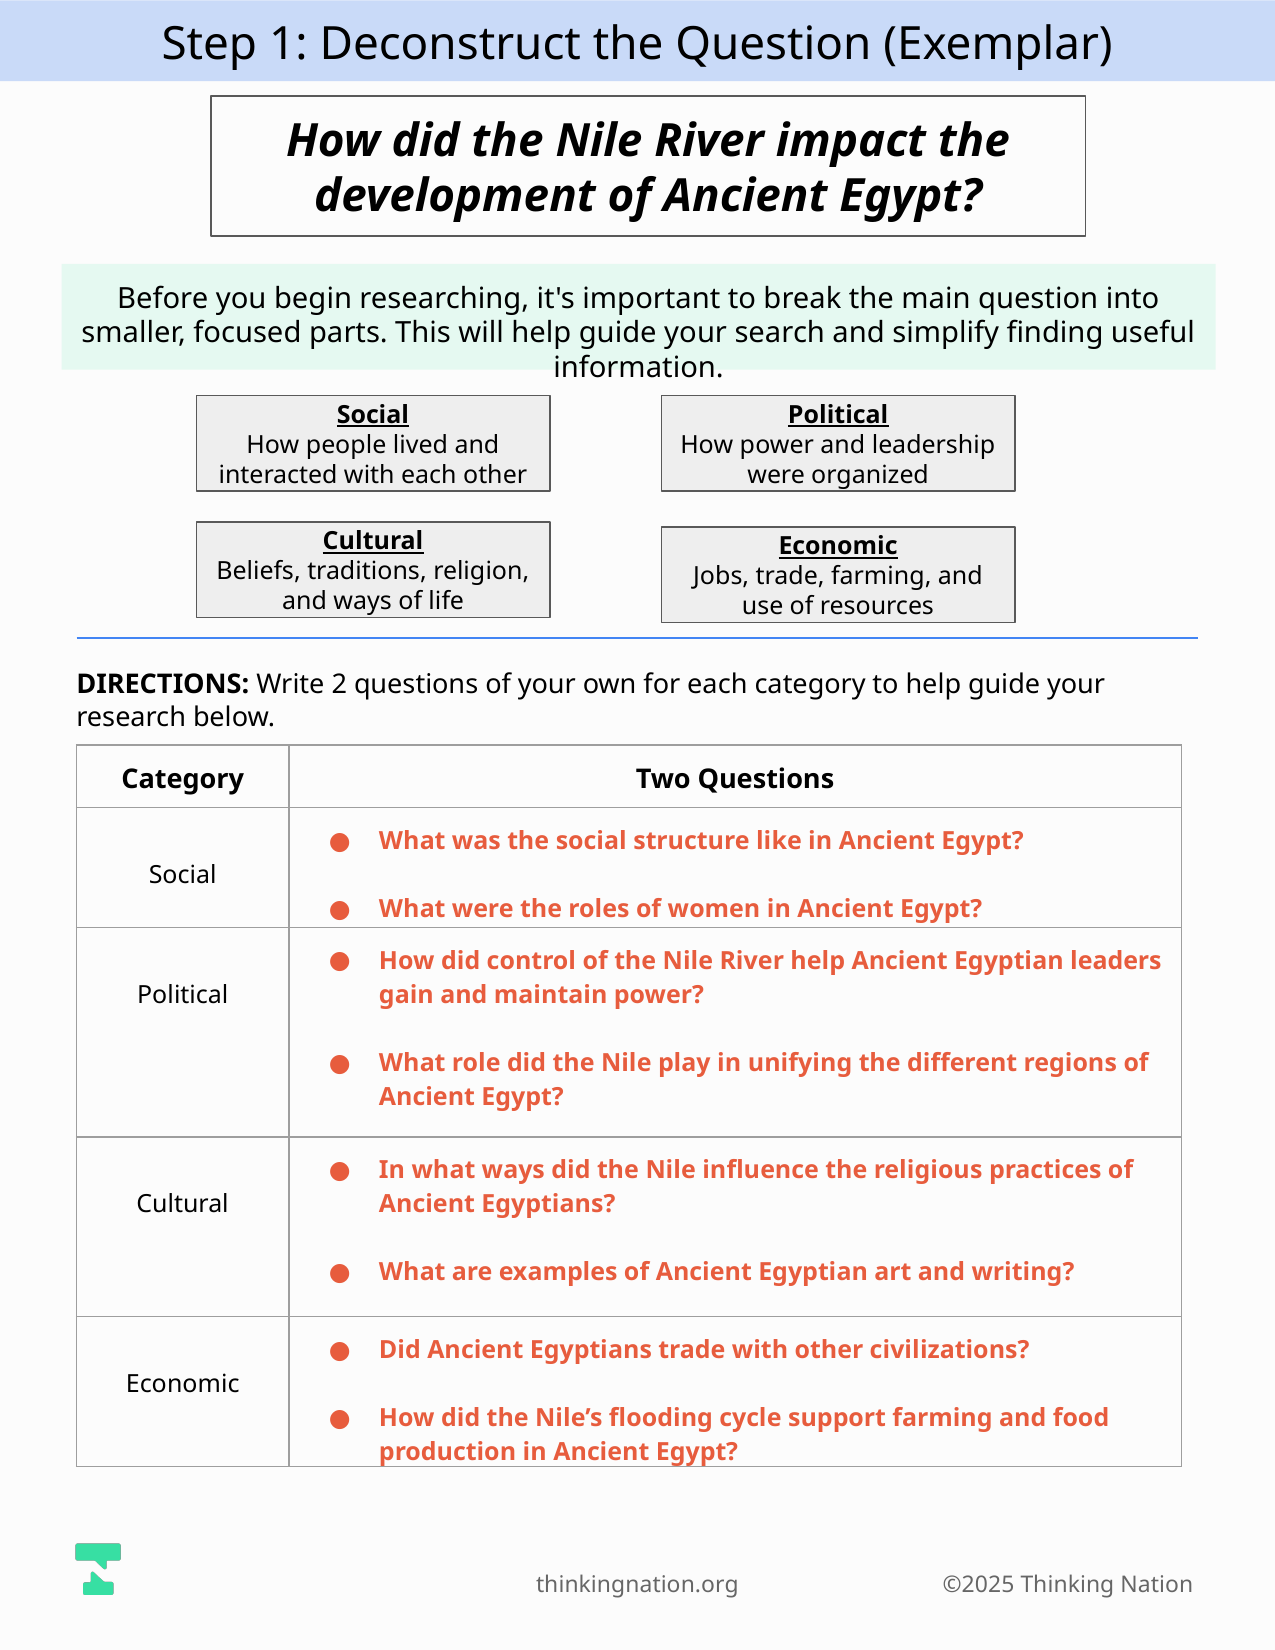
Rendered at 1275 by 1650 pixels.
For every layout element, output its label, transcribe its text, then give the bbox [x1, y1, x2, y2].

text_box Cultural Beliefs, traditions, religion, and ways of life [196, 522, 550, 618]
table_cell Cultural [77, 1138, 288, 1316]
table_header Category [77, 746, 288, 807]
table_cell Did Ancient Egyptians trade with other civilizations? How did the Nile’s flooding cycle support farming and food production in Ancient Egypt? [290, 1317, 1181, 1466]
table_cell Social [77, 808, 288, 927]
text_box thinkingnation.org [486, 1553, 789, 1605]
table_cell How did control of the Nile River help Ancient Egyptian leaders gain and maintain power? What role did the Nile play in unifying the different regions of Ancient Egypt? [290, 928, 1181, 1136]
text_box How did the Nile River impact the development of Ancient Egypt? [210, 96, 1086, 237]
table_cell Economic [77, 1317, 288, 1466]
text_box ©2025 Thinking Nation [907, 1553, 1210, 1605]
text_box Economic Jobs, trade, farming, and use of resources [661, 527, 1015, 623]
table_header Two Questions [290, 746, 1181, 807]
text_box Step 1: Deconstruct the Question (Exemplar) [0, 0, 1275, 82]
text_box DIRECTIONS: Write 2 questions of your own for each category to help guide your research below. [61, 651, 1236, 747]
table_cell Political [77, 928, 288, 1136]
text_box Before you begin researching, it's important to break the main question into smaller, focused parts. This will help guide your search and simplify finding useful information. [61, 263, 1216, 370]
table_cell What was the social structure like in Ancient Egypt? What were the roles of women in Ancient Egypt? [290, 808, 1181, 927]
table_cell In what ways did the Nile influence the religious practices of Ancient Egyptians? What are examples of Ancient Egyptian art and writing? [290, 1138, 1181, 1316]
picture [62, 1533, 134, 1605]
text_box Political How power and leadership were organized [661, 395, 1015, 491]
text_box Social How people lived and interacted with each other [196, 395, 550, 491]
